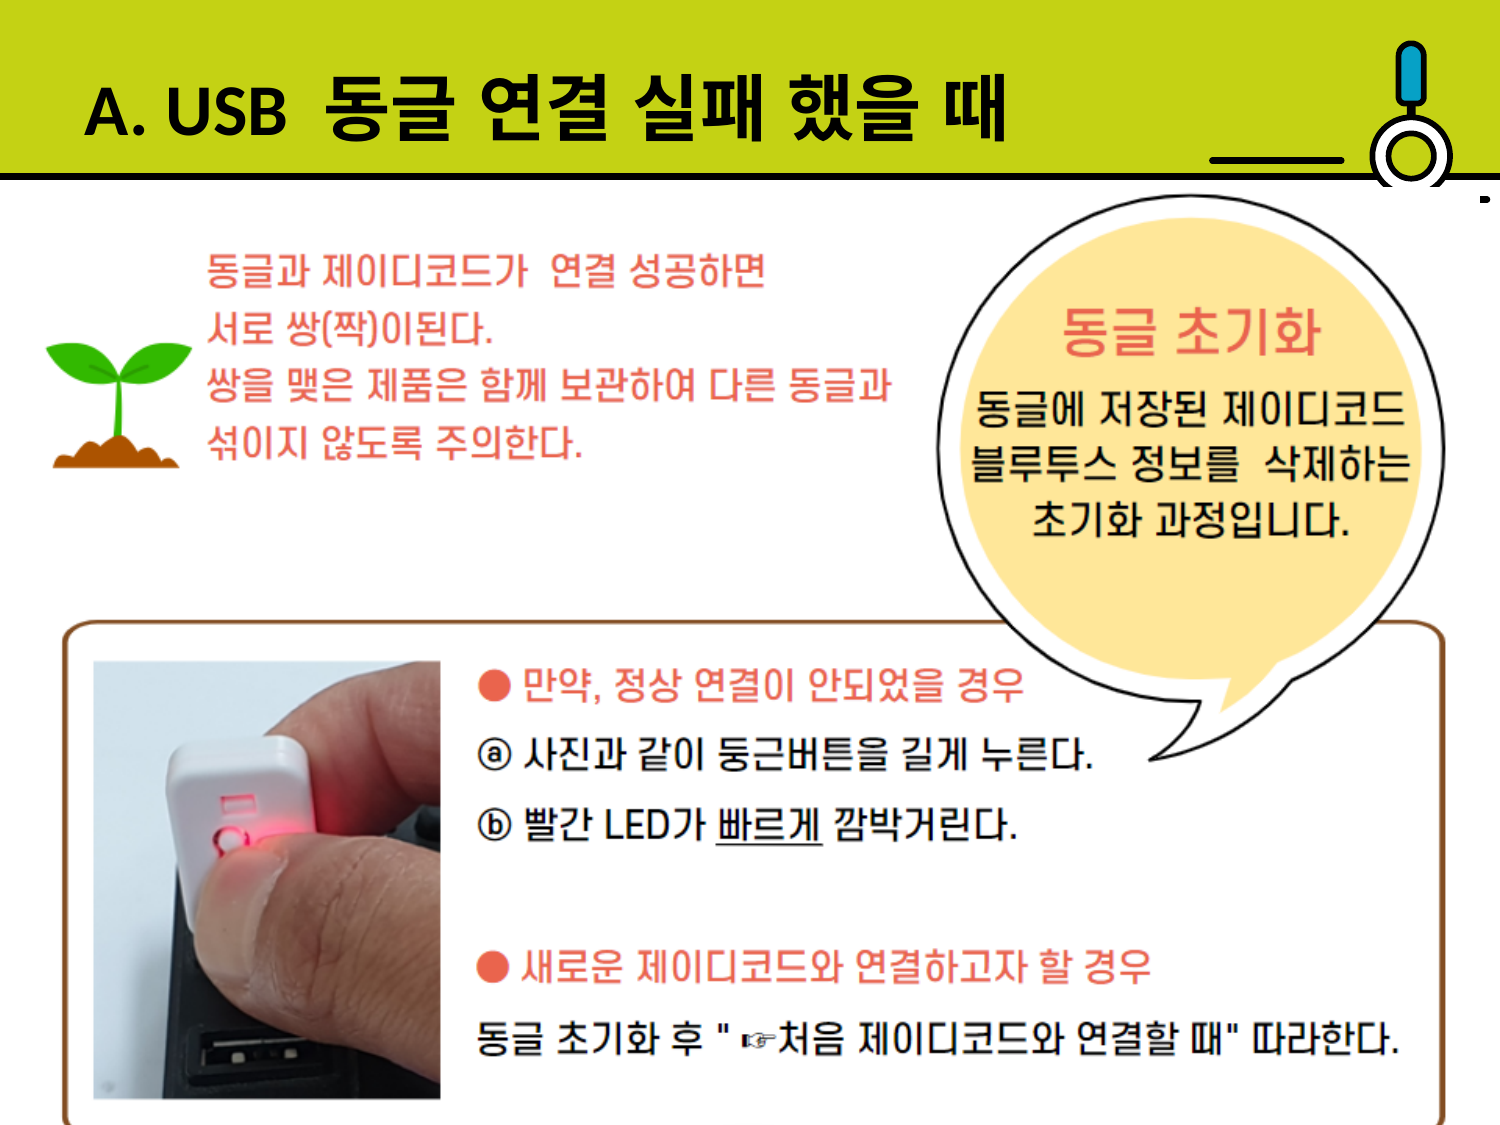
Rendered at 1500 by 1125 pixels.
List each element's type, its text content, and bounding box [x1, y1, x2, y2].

picture [0, 187, 1480, 1125]
text_box A. USB 동글 연결 실패 했을 때 [70, 11, 1266, 158]
